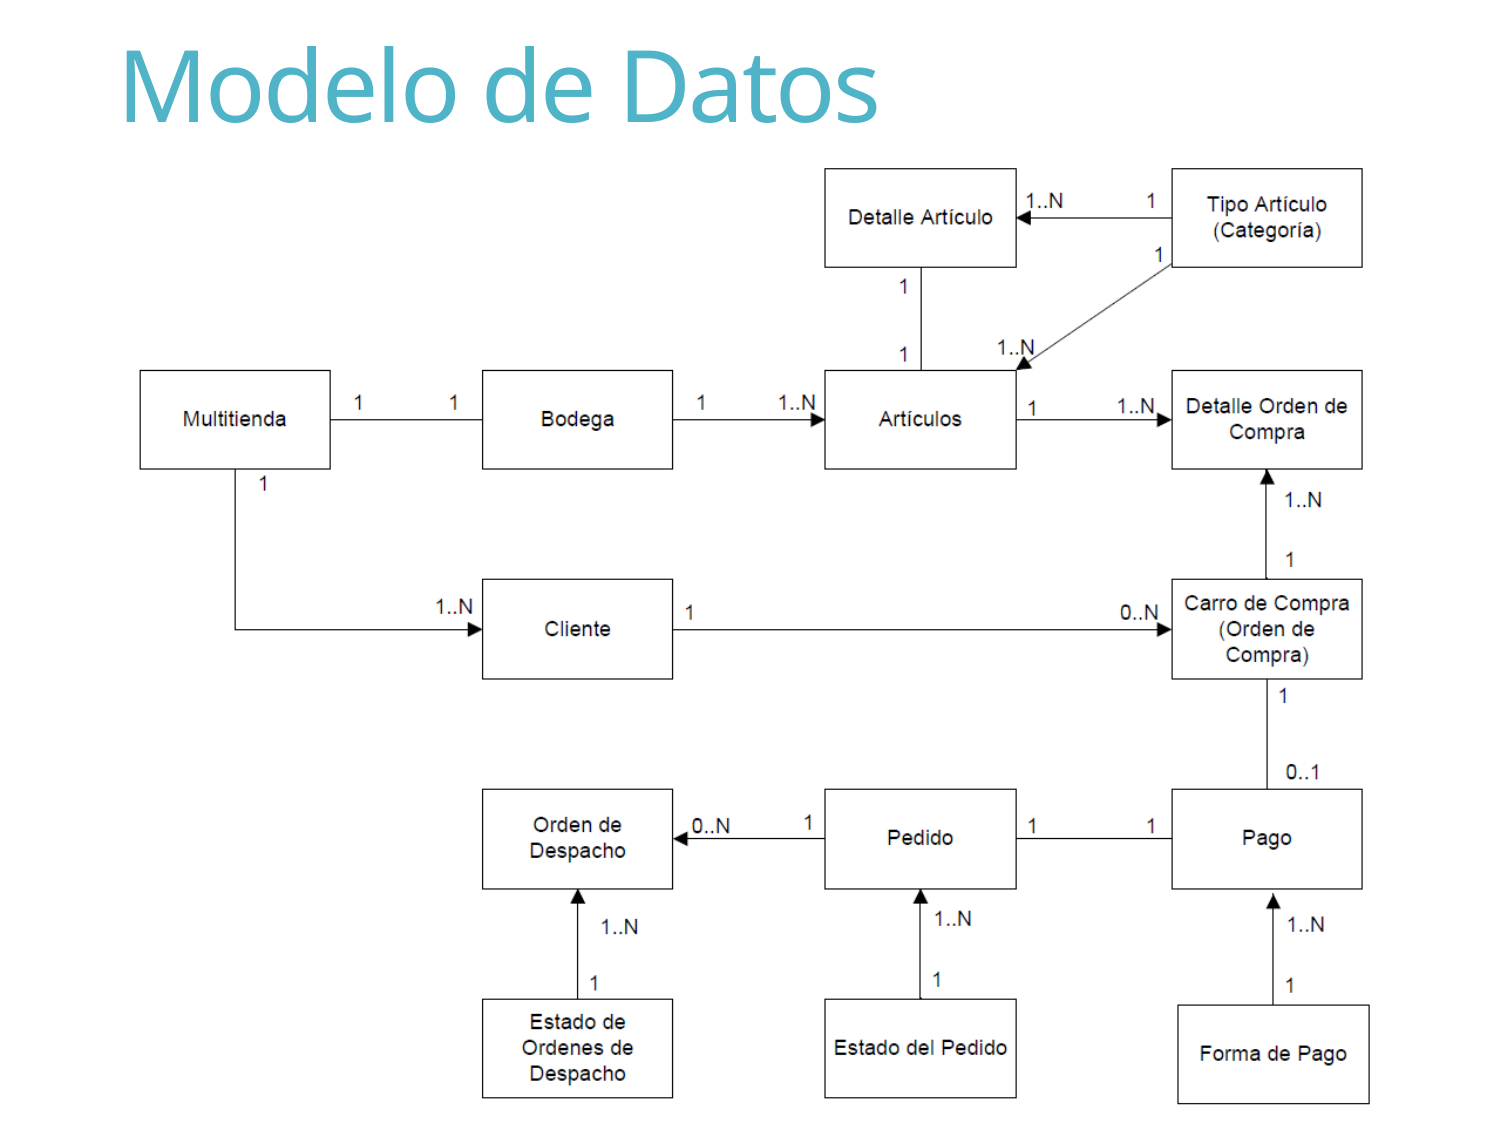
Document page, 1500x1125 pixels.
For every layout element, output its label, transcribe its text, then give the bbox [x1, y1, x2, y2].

title Modelo de Datos [102, 21, 1378, 159]
picture [135, 160, 1378, 1109]
